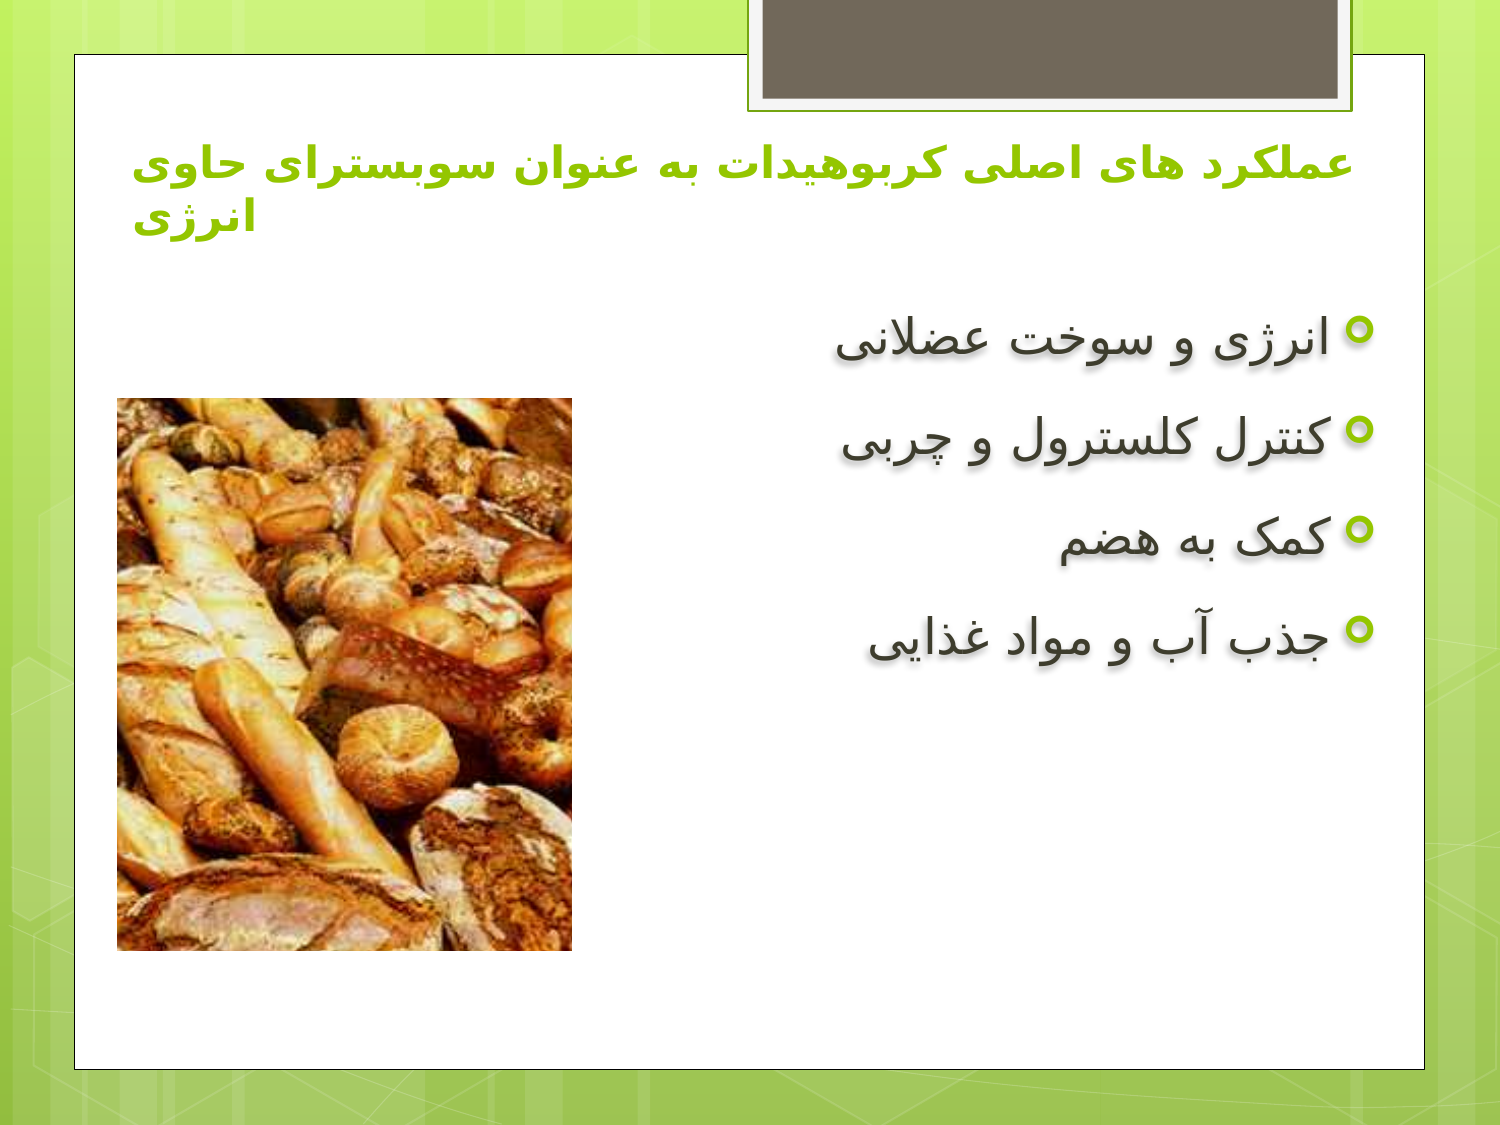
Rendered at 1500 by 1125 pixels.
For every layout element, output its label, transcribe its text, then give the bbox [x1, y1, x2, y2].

picture [116, 398, 573, 951]
title عملکرد های اصلی کربوهیدات به عنوان سوبسترای حاوی انرژی [117, 125, 1376, 248]
list انرژی و سوخت عضلانی کنترل کلسترول و چربی کمک به هضم جذب آب و مواد غذایی [53, 267, 1404, 1010]
